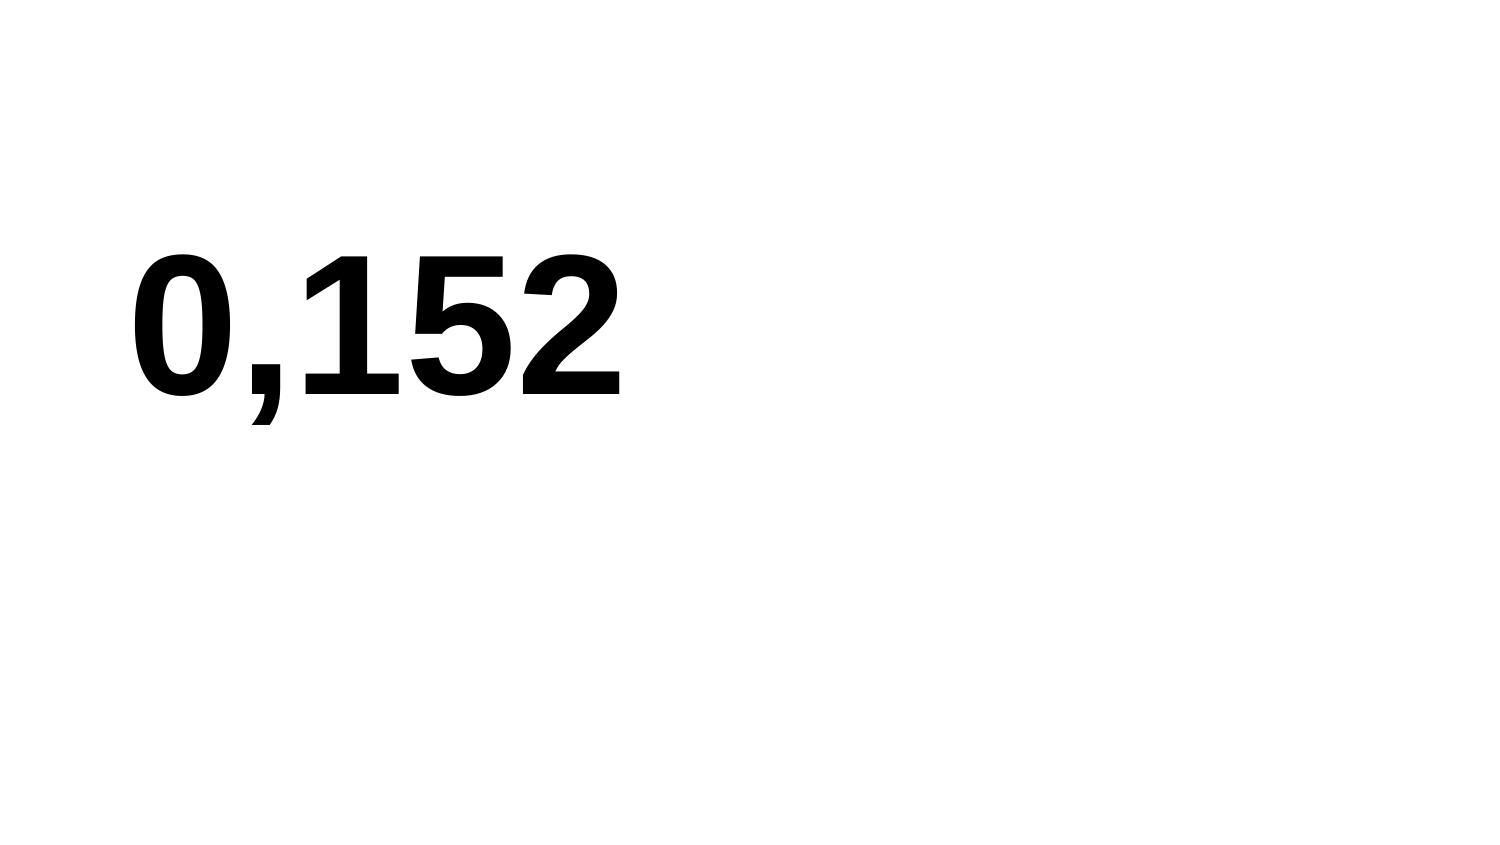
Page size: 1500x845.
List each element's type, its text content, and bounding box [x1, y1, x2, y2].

text_box 0,152 [112, 259, 1388, 450]
